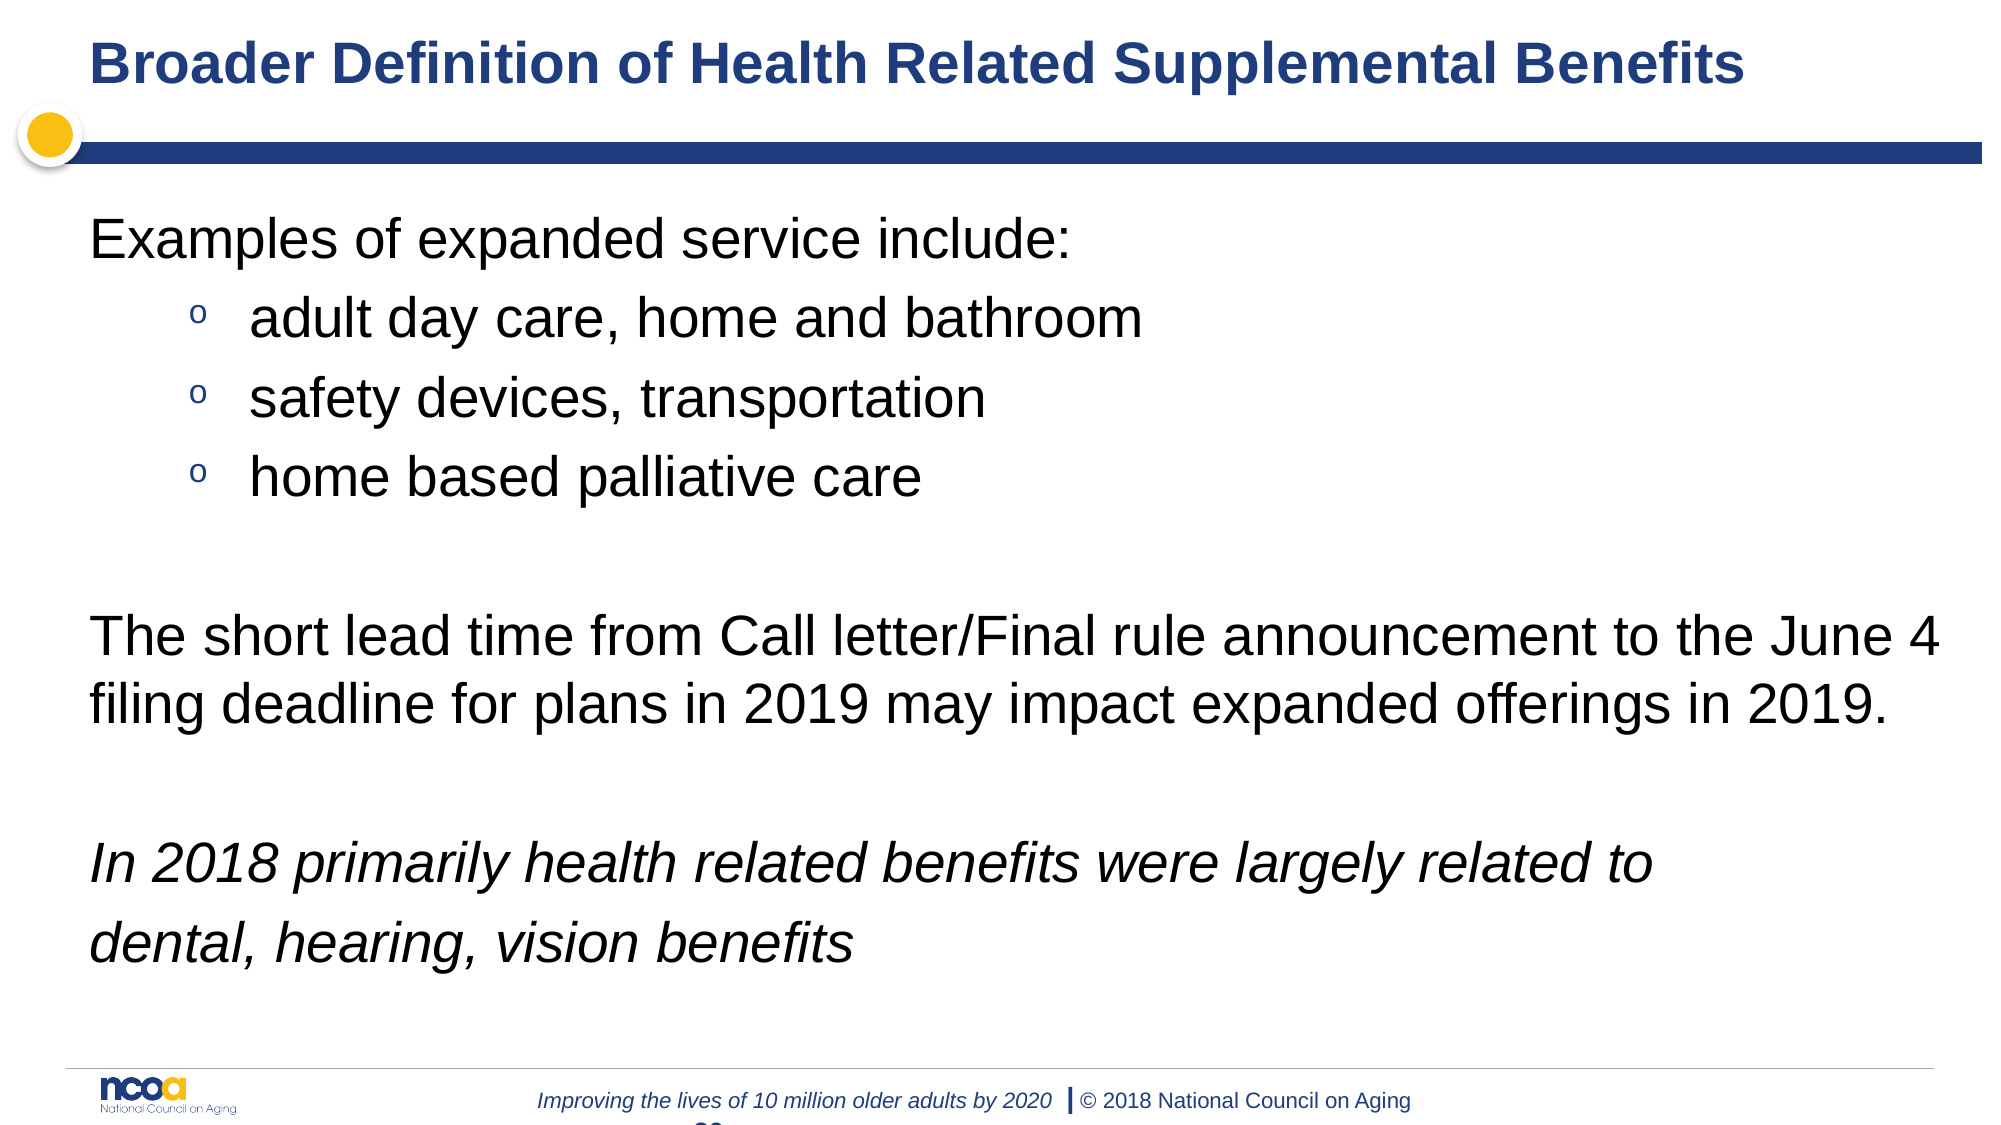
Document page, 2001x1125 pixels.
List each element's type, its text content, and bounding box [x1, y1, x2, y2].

list Examples of expanded service include: adult day care, home and bathroom safety devices, transportation home based palliative care The short lead time from Call letter/Final rule announcement to the June 4 filing deadline for plans in 2019 may impact expanded offerings in 2019. In 2018 primarily health related benefits were largely related to dental, hearing, vision benefits [75, 194, 1982, 1048]
title Broader Definition of Health Related Supplemental Benefits [74, 17, 1982, 158]
picture [101, 1077, 236, 1115]
